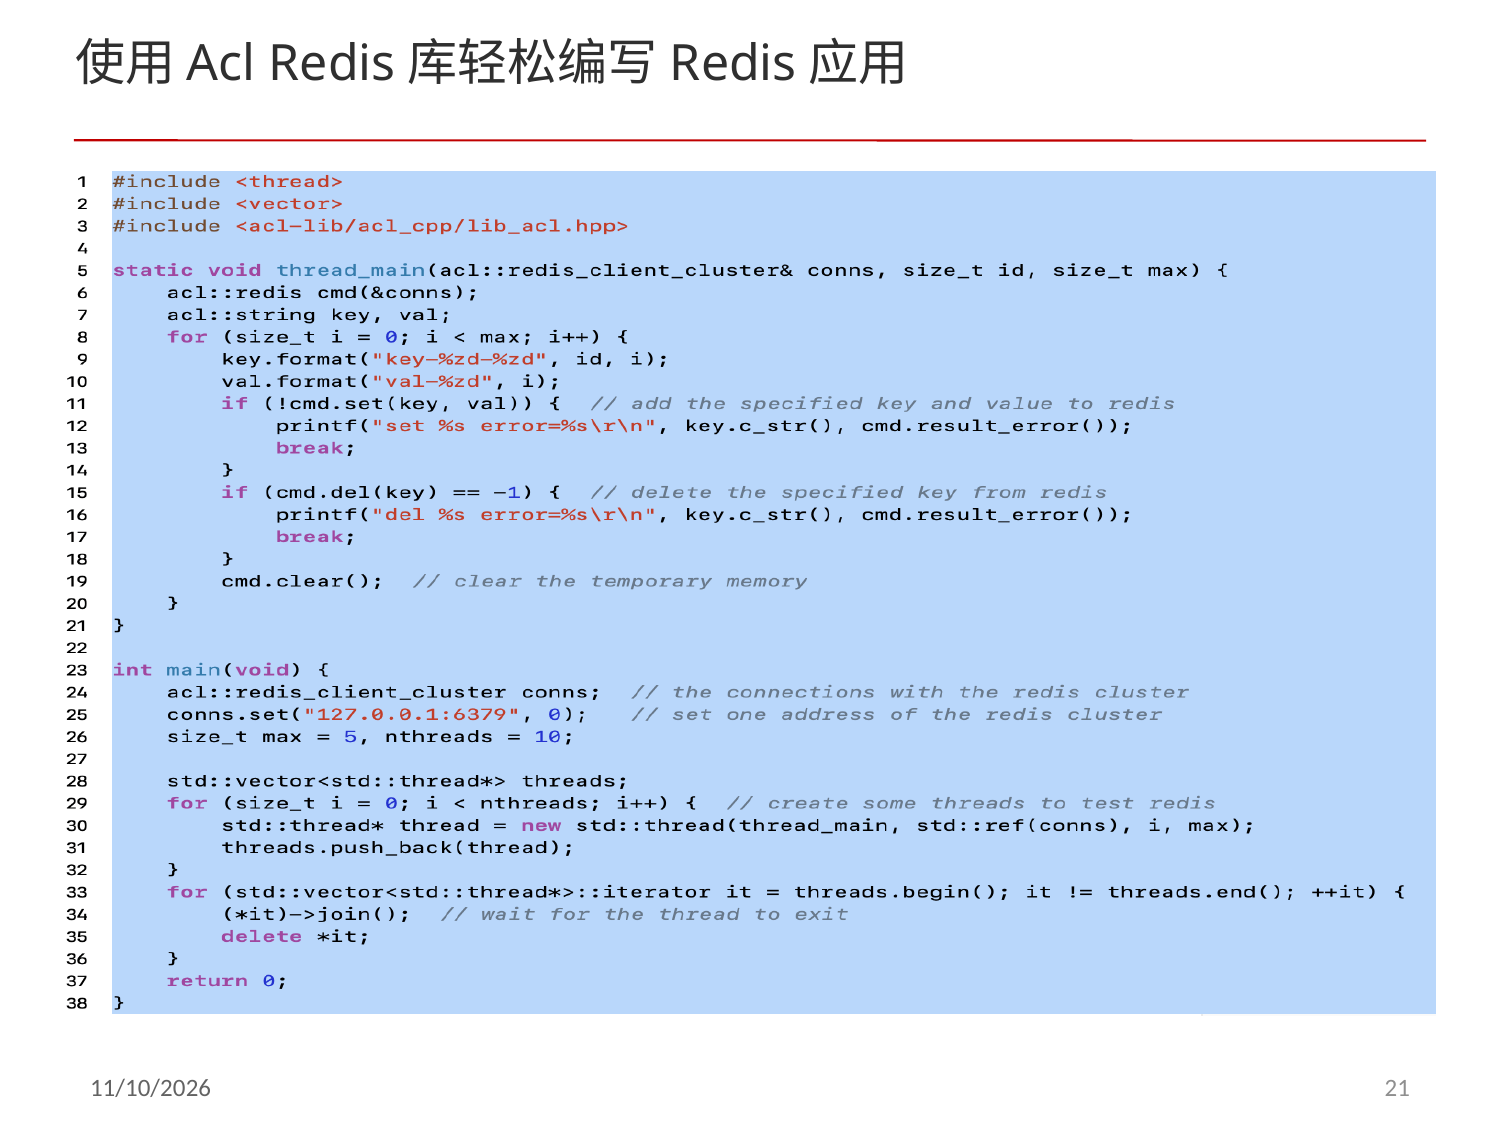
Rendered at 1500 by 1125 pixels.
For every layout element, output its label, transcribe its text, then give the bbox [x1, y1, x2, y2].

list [52, 171, 1436, 1016]
title 使用Acl Redis库轻松编写Redis应用 [75, 30, 1235, 136]
